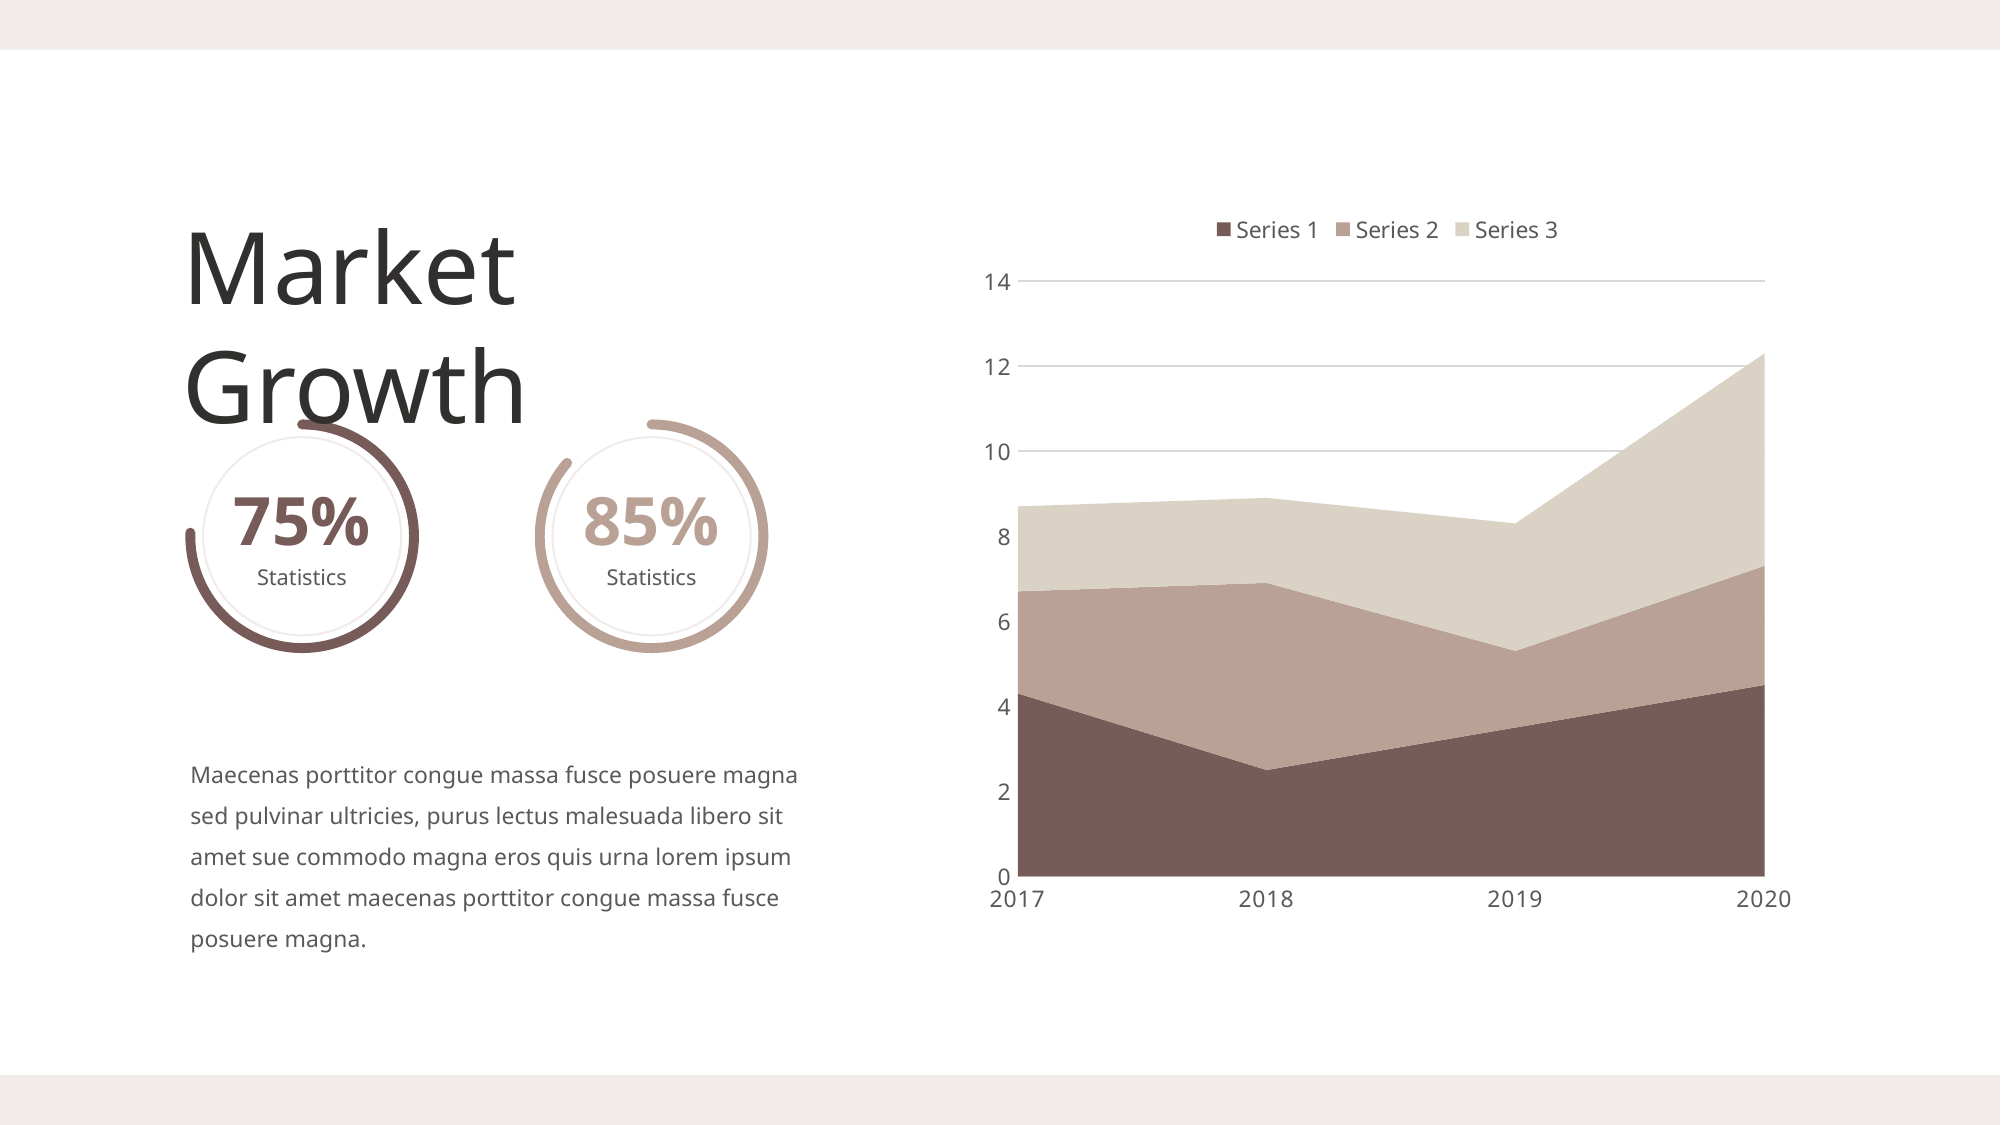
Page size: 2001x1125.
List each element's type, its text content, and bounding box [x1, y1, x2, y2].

text_box Maecenas porttitor congue massa fusce posuere magna sed pulvinar ultricies, purus lectus malesuada libero sit amet sue commodo magna eros quis urna lorem ipsum dolor sit amet maecenas porttitor congue massa fusce posuere magna. [175, 739, 829, 960]
text_box Market Growth [167, 196, 804, 452]
chart [966, 196, 1810, 929]
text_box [539, 424, 764, 649]
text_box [190, 424, 414, 649]
